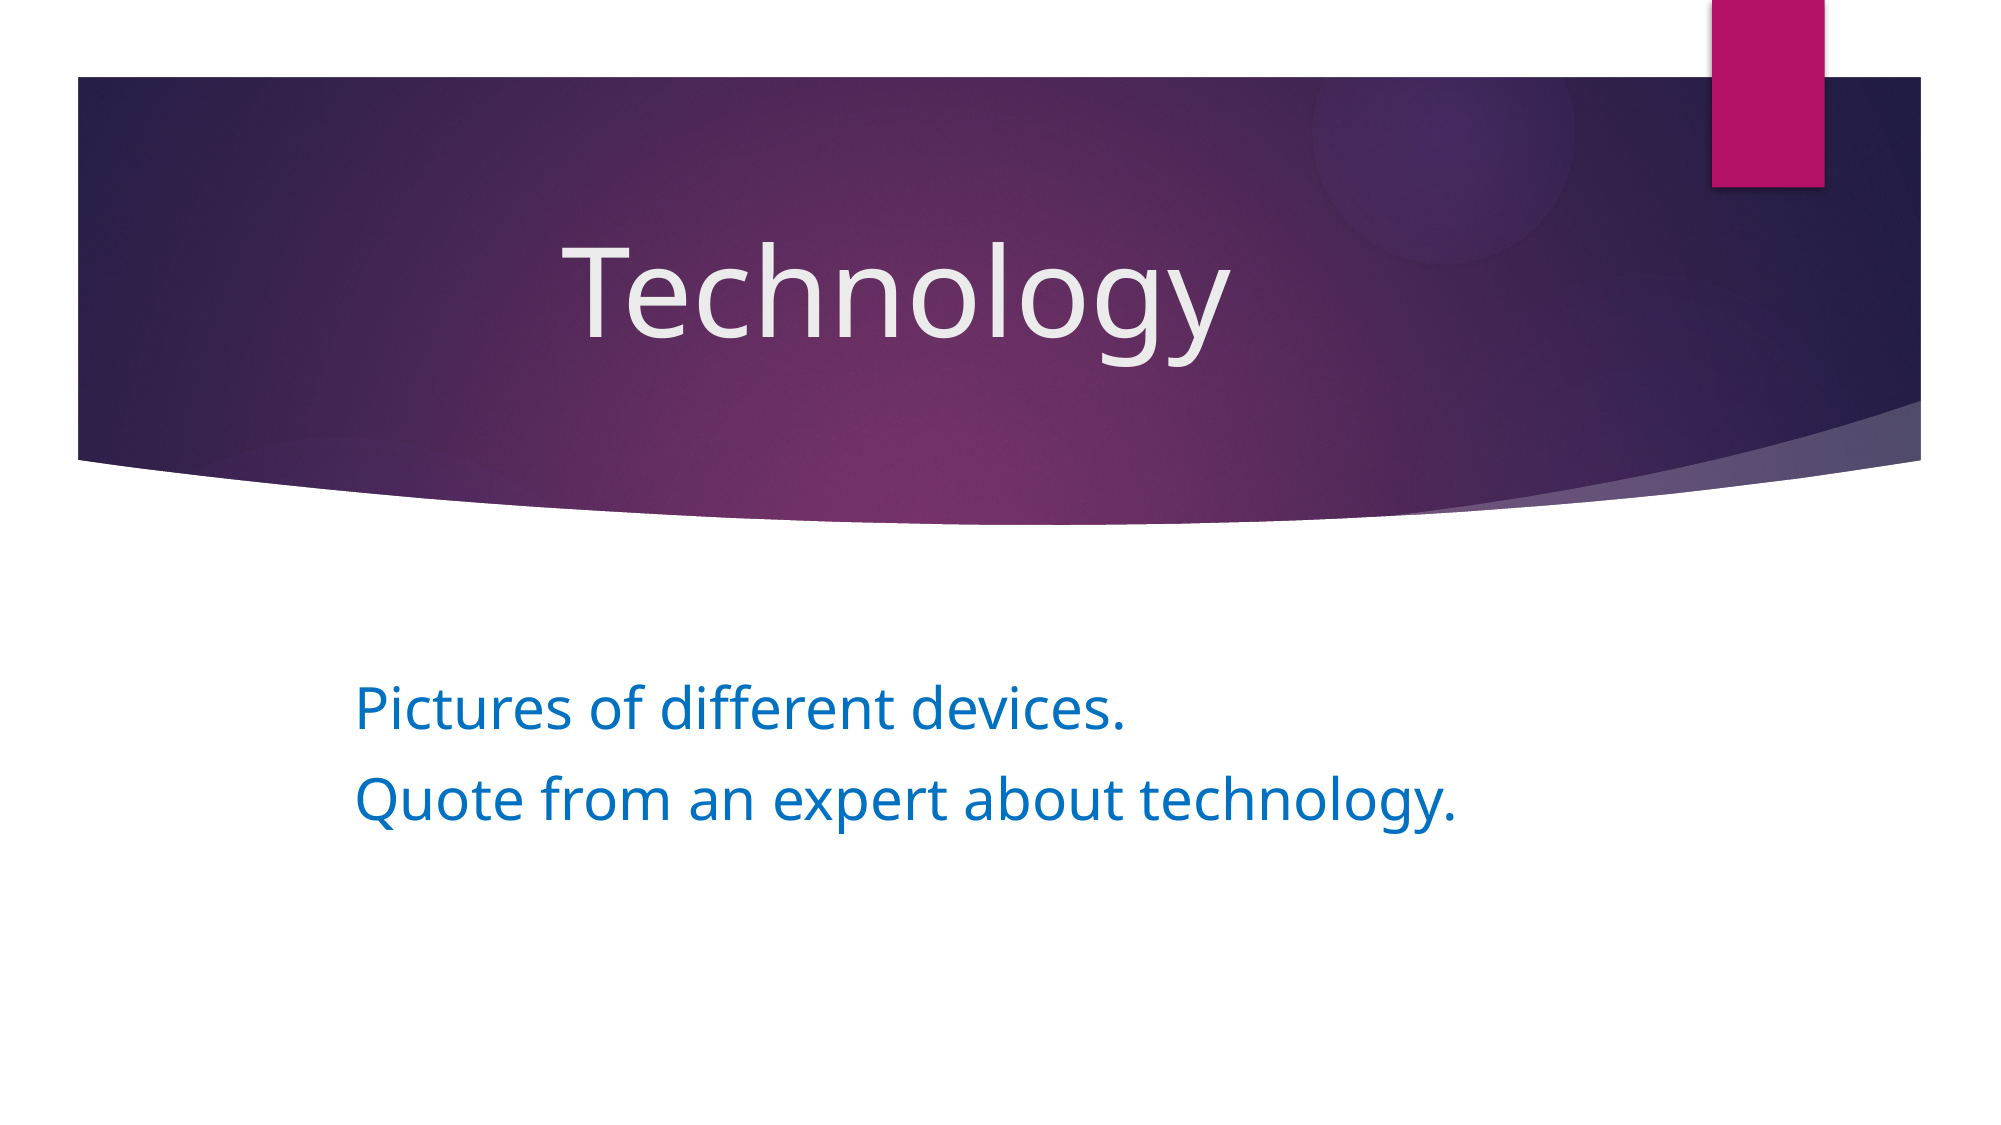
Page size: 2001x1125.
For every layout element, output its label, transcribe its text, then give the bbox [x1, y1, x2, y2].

list Pictures of different devices. Quote from an expert about technology. [189, 581, 1638, 988]
title Technology [188, 174, 1638, 400]
